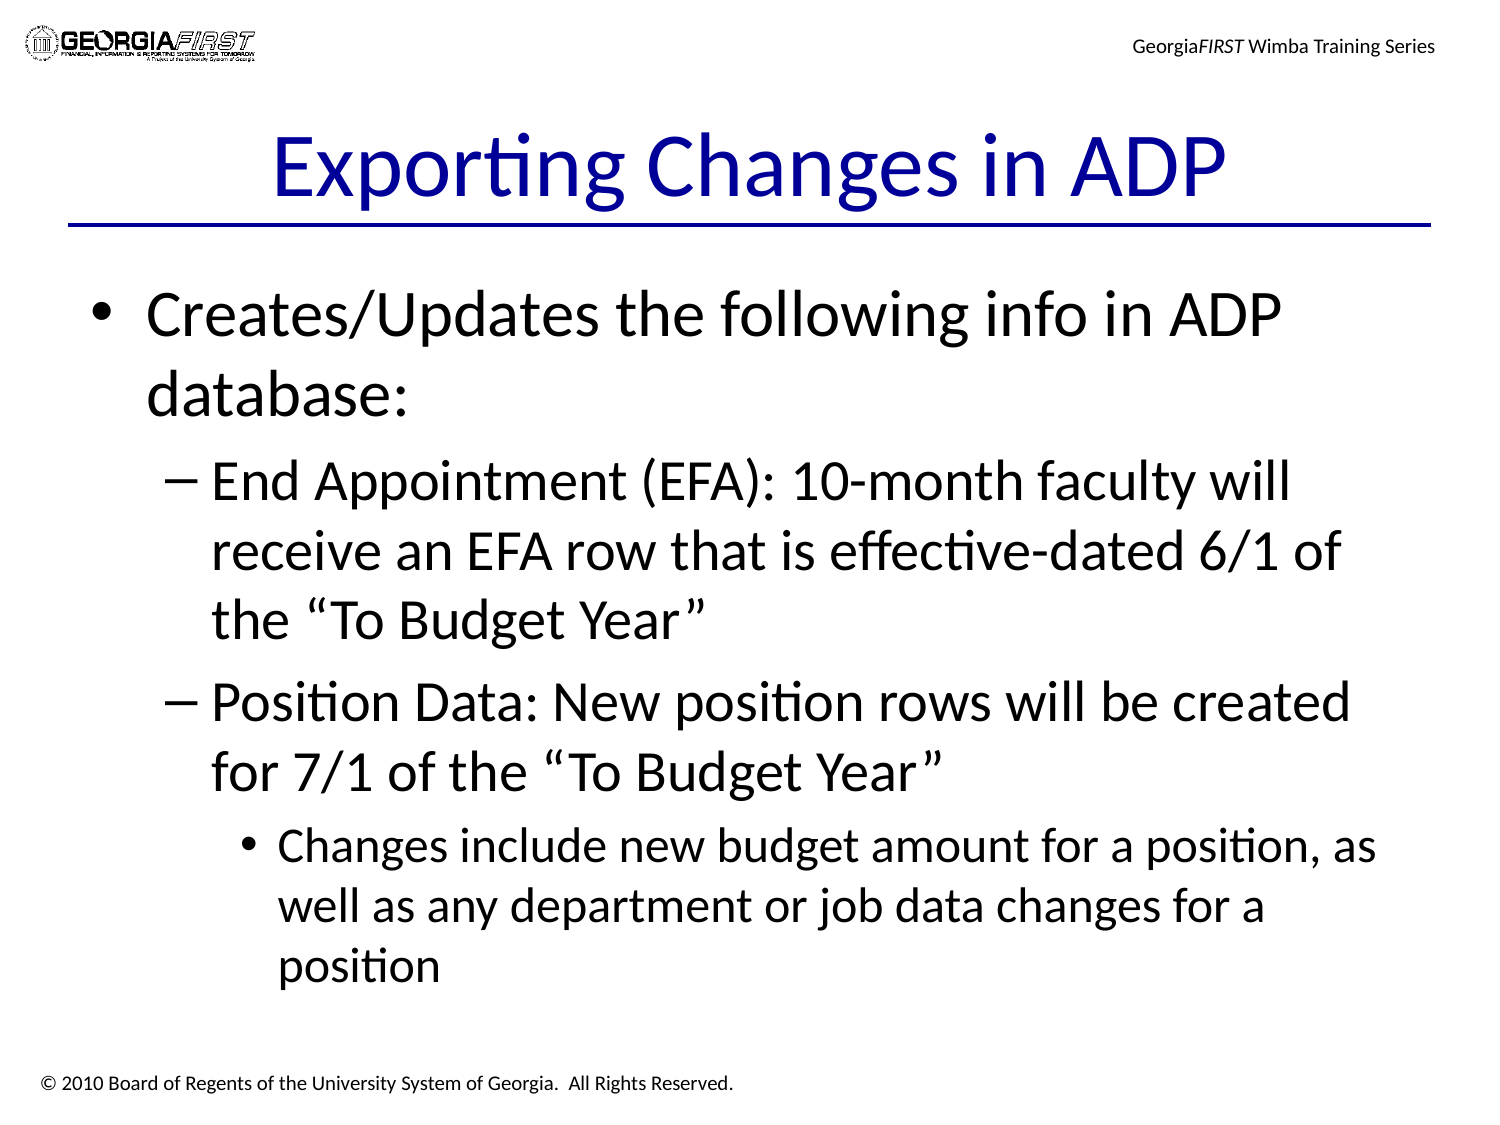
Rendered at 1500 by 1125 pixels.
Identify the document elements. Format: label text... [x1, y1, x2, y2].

picture [24, 24, 255, 63]
title Exporting Changes in ADP [75, 87, 1425, 233]
list Creates/Updates the following info in ADP database: End Appointment (EFA): 10-month faculty will receive an EFA row that is effective-dated 6/1 of the “To Budget Year” Position Data: New position rows will be created for 7/1 of the “To Budget Year” Changes include new budget amount for a position, as well as any department or job data changes for a position [75, 262, 1425, 1005]
